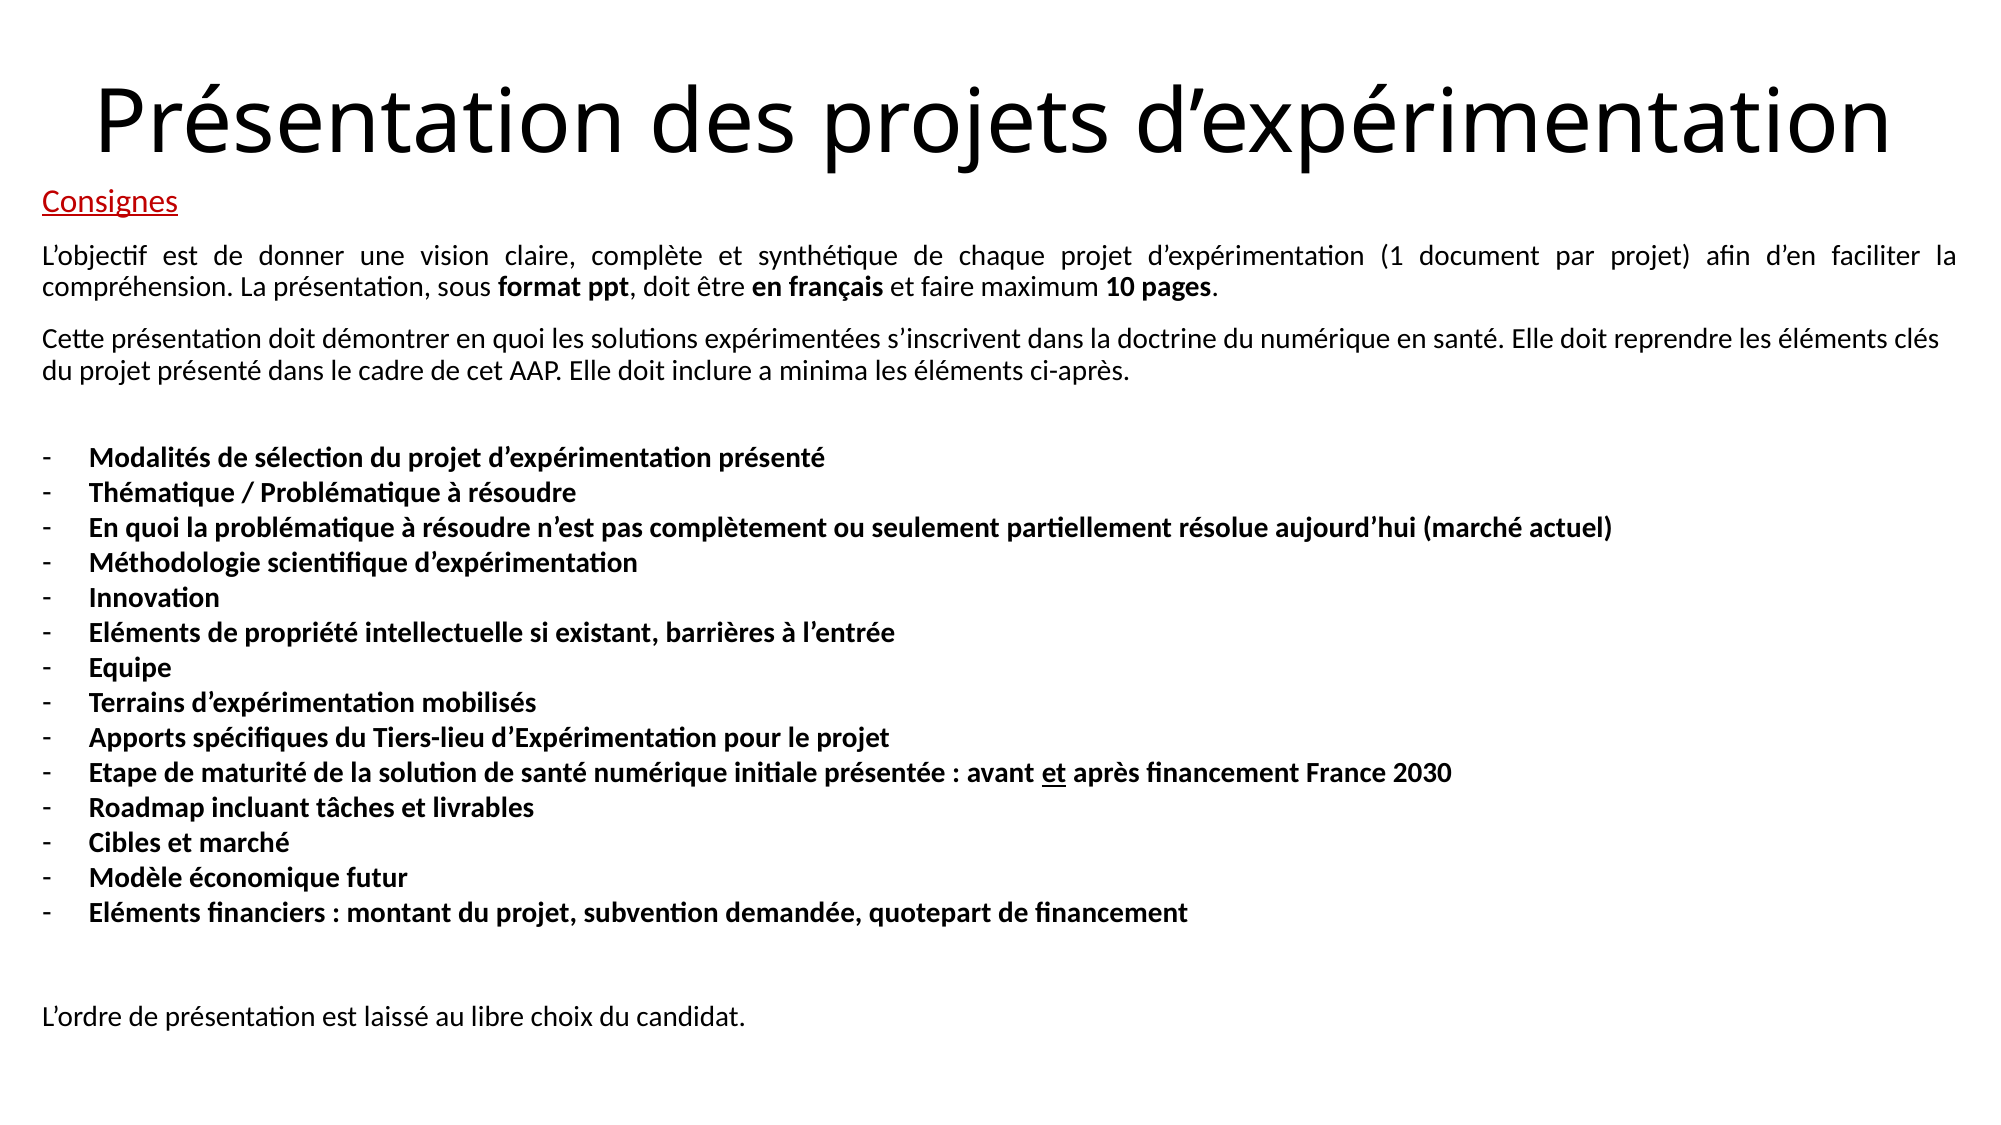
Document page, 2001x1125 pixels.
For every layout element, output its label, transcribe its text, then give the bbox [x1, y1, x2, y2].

subtitle Consignes L’objectif est de donner une vision claire, complète et synthétique de chaque projet d’expérimentation (1 document par projet) afin d’en faciliter la compréhension. La présentation, sous format ppt, doit être en français et faire maximum 10 pages. Cette présentation doit démontrer en quoi les solutions expérimentées s’inscrivent dans la doctrine du numérique en santé. Elle doit reprendre les éléments clés du projet présenté dans le cadre de cet AAP. Elle doit inclure a minima les éléments ci-après. Modalités de sélection du projet d’expérimentation présenté Thématique / Problématique à résoudre En quoi la problématique à résoudre n’est pas complètement ou seulement partiellement résolue aujourd’hui (marché actuel) Méthodologie scientifique d’expérimentation Innovation Eléments de propriété intellectuelle si existant, barrières à l’entrée Equipe Terrains d’expérimentation mobilisés Apports spécifiques du Tiers-lieu d’Expérimentation pour le projet Etape de maturité de la solution de santé numérique initiale présentée : avant et après financement France 2030 Roadmap incluant tâches et livrables Cibles et marché Modèle économique futur Eléments financiers : montant du projet, subvention demandée, quotepart de financement L’ordre de présentation est laissé au libre choix du candidat. [27, 175, 1973, 1018]
title Présentation des projets d’expérimentation [0, 29, 2000, 219]
